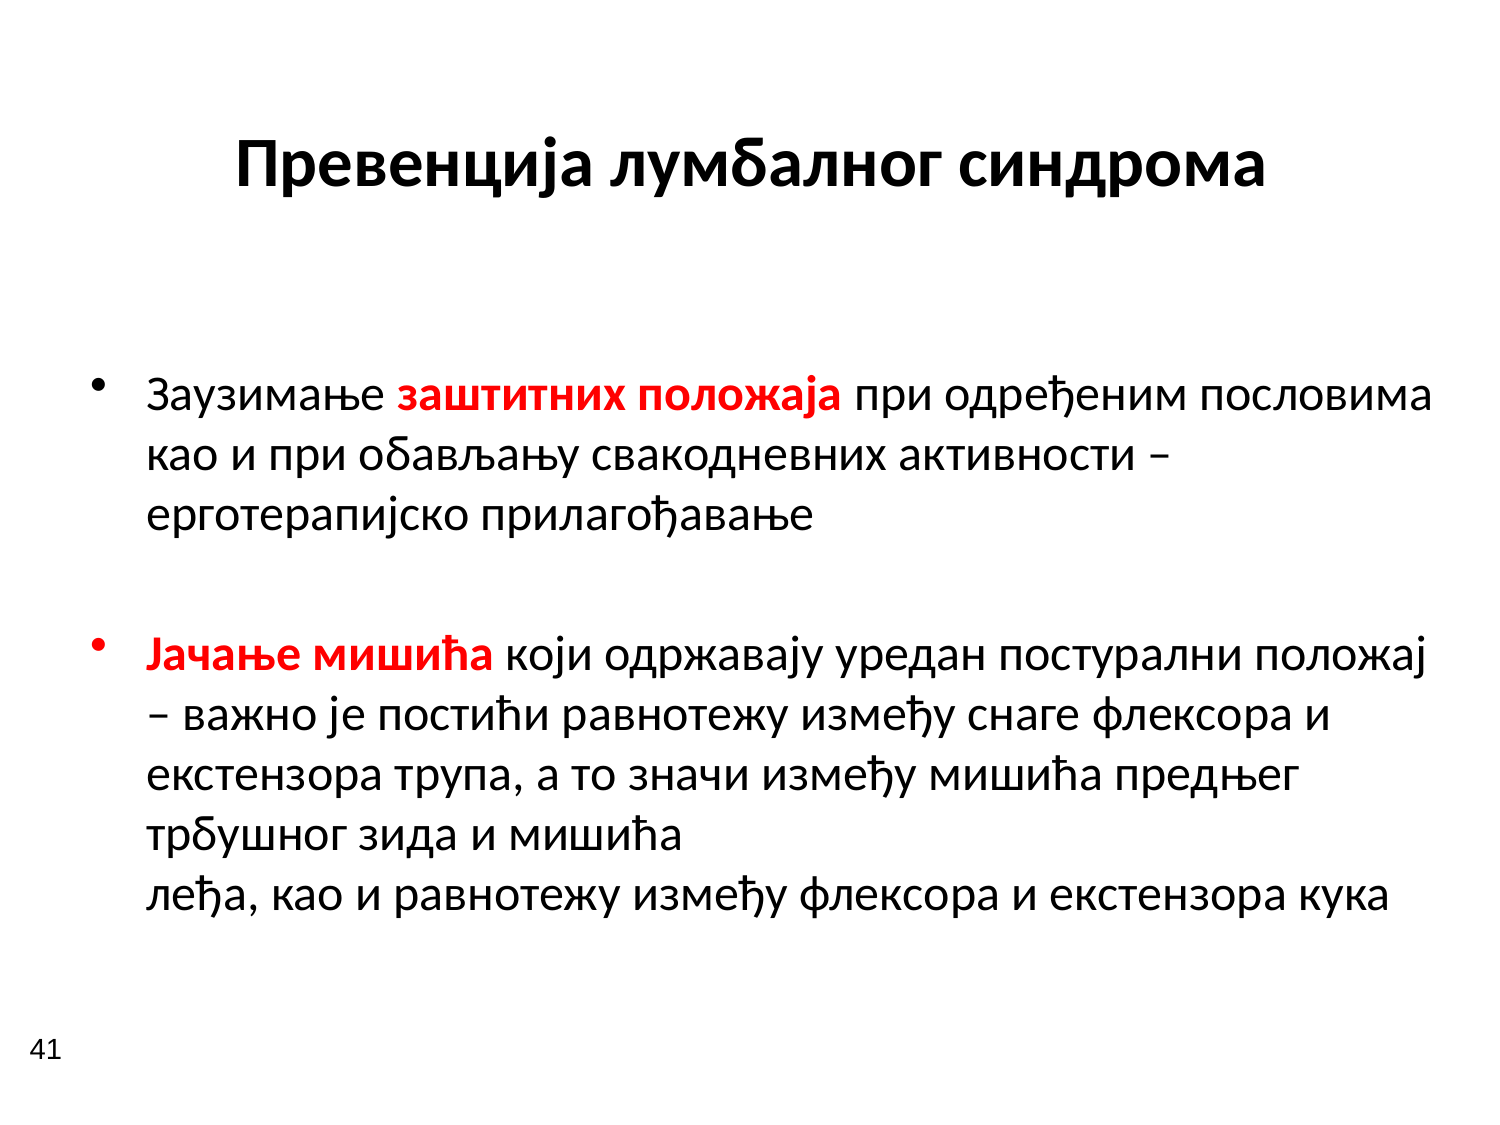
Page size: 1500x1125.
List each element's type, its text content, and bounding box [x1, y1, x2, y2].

list Заузимање заштитних положаја при одређеним пословима као и при обављању свакодневних активности – ерготерапијско прилагођавање Јачање мишића који одржавају уредан постурални положај – важно је постићи равнотежу између снаге флексора и екстензора трупа, а то значи између мишића предњег трбушног зида и мишића леђа, као и равнотежу између флексора и екстензора кука [74, 243, 1460, 1038]
slide_number 41 [4, 1023, 78, 1102]
title Превенција лумбалног синдрома [77, 44, 1428, 209]
